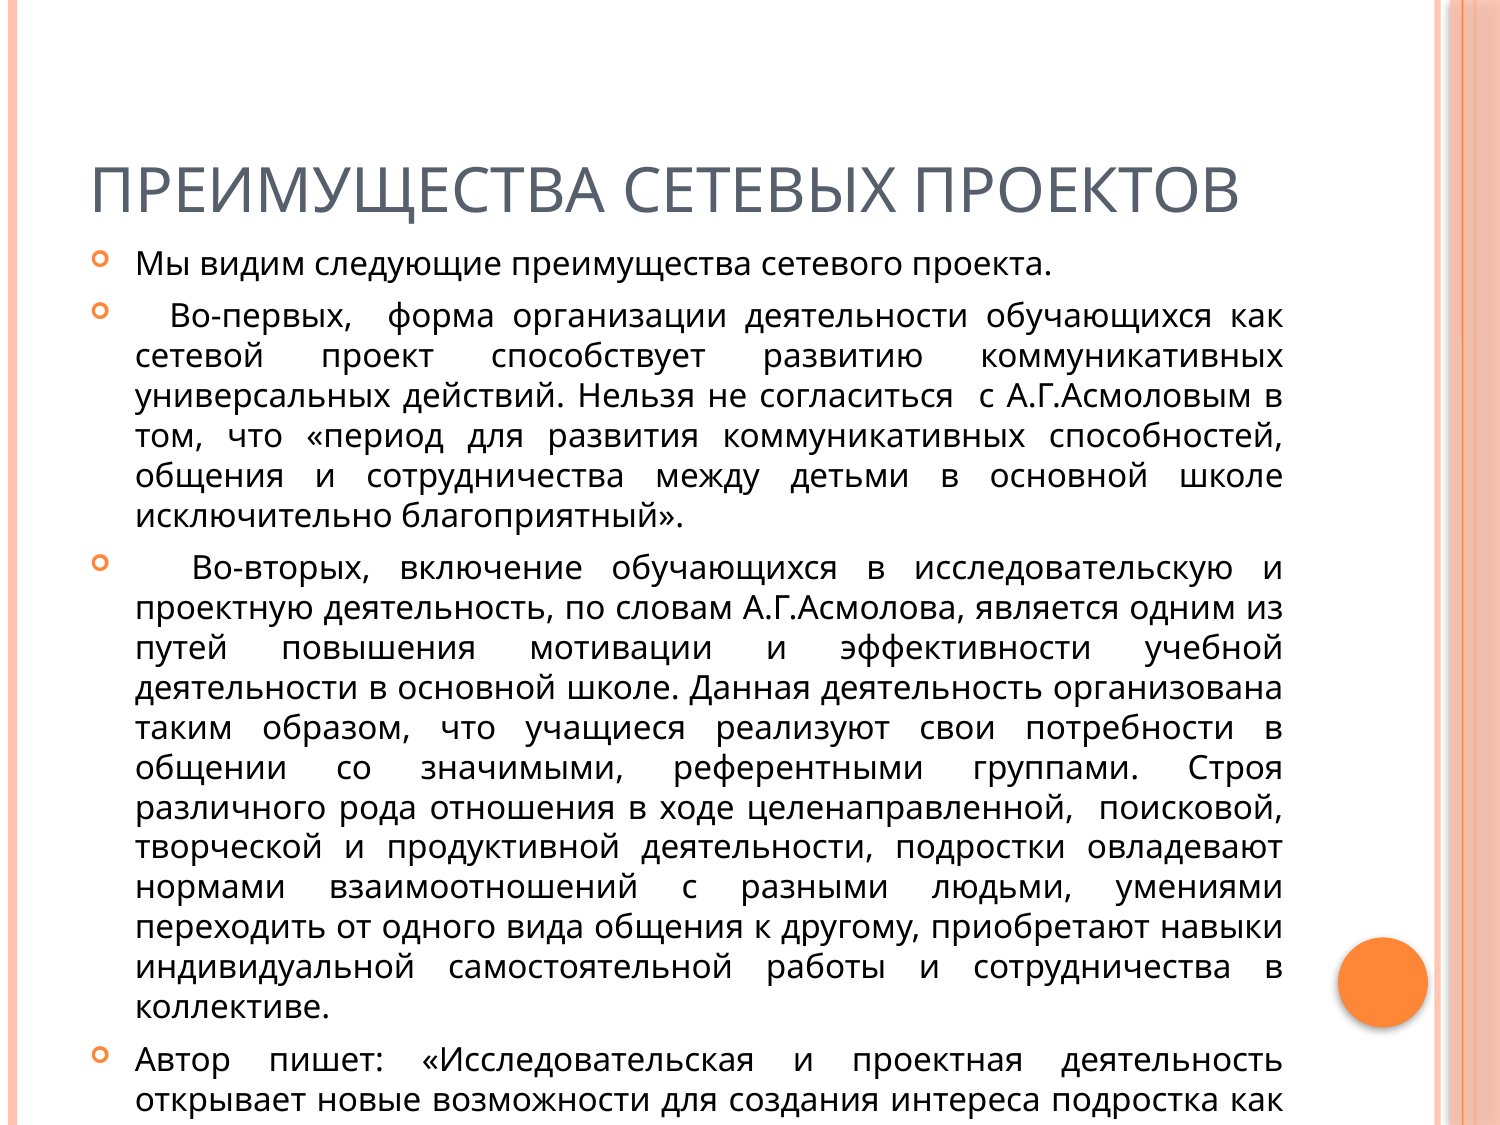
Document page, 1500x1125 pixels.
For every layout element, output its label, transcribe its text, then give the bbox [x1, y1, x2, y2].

title Преимущества сетевых проектов [75, 45, 1300, 233]
list Мы видим следующие преимущества сетевого проекта. Во-первых, форма организации деятельности обучающихся как сетевой проект способствует развитию коммуникативных универсальных действий. Нельзя не согласиться с А.Г.Асмоловым в том, что «период для развития коммуникативных способностей, общения и сотрудничества между детьми в основной школе исключительно благоприятный». Во-вторых, включение обучающихся в исследовательскую и проектную деятельность, по словам А.Г.Асмолова, является одним из путей повышения мотивации и эффективности учебной деятельности в основной школе. Данная деятельность организована таким образом, что учащиеся реализуют свои потребности в общении со значимыми, референтными группами. Строя различного рода отношения в ходе целенаправленной, поисковой, творческой и продуктивной деятельности, подростки овладевают нормами взаимоотношений с разными людьми, умениями переходить от одного вида общения к другому, приобретают навыки индивидуальной самостоятельной работы и сотрудничества в коллективе. Автор пишет: «Исследовательская и проектная деятельность открывает новые возможности для создания интереса подростка как к индивидуальному творчеству, так и коллективному». [75, 234, 1300, 1062]
